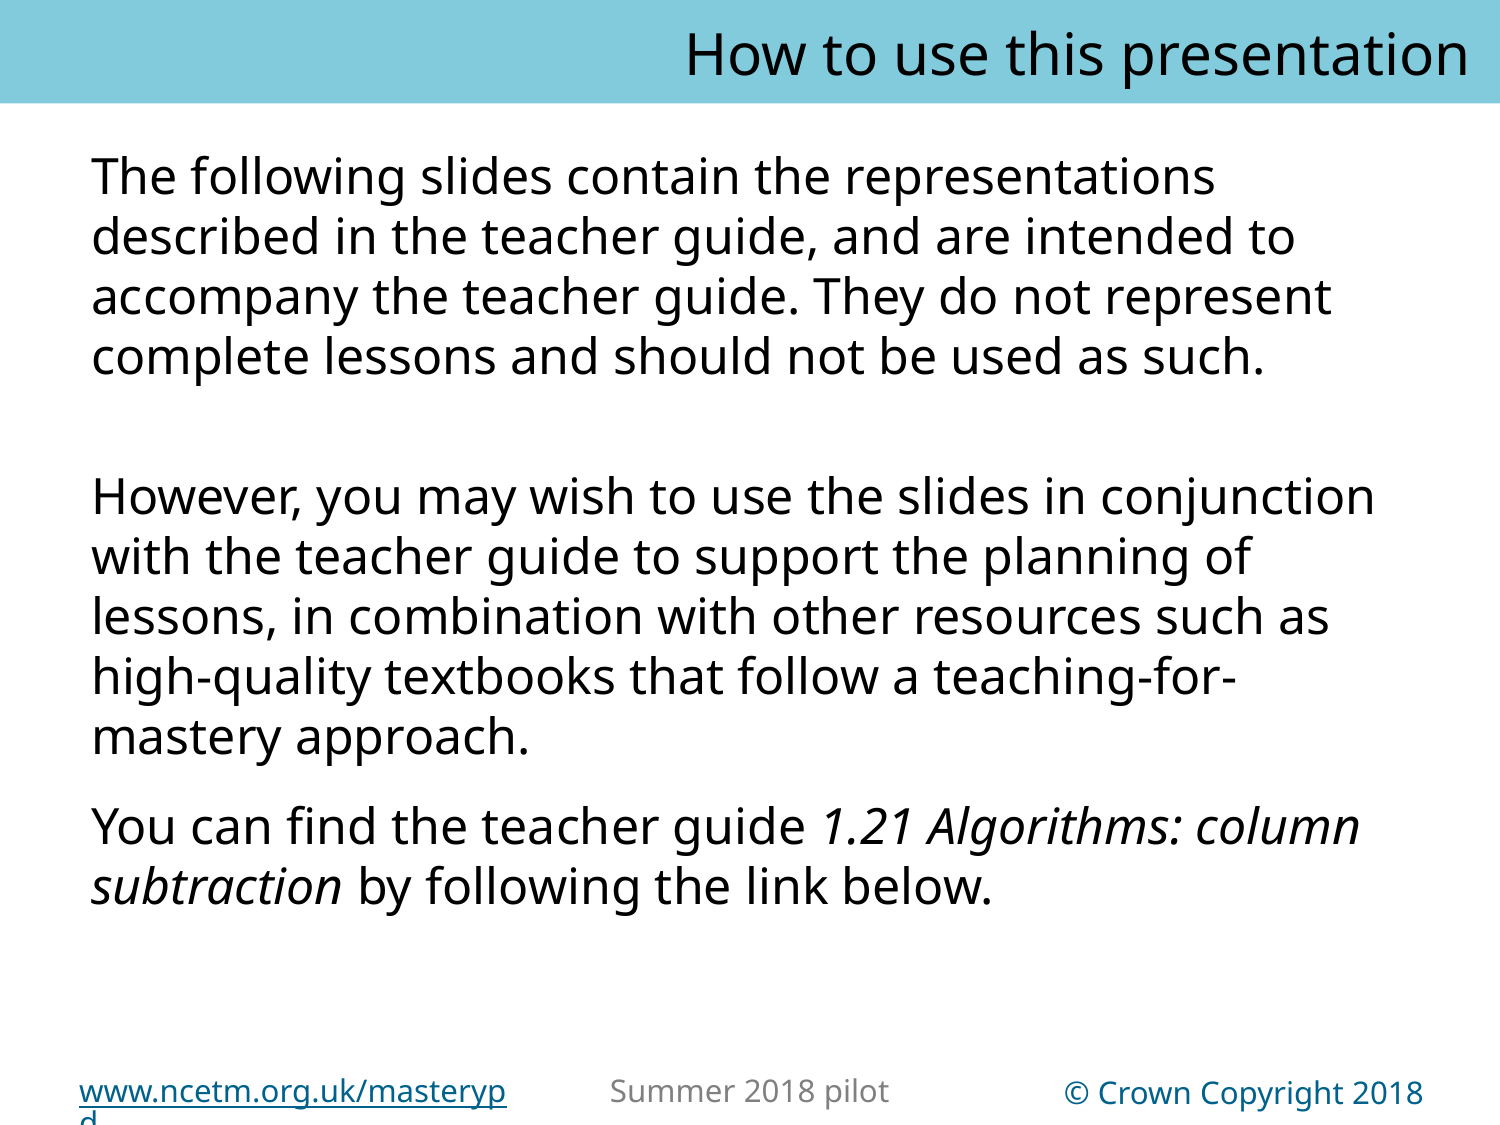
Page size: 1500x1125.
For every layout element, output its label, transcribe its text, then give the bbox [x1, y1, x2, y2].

list How to use this presentation [0, 0, 1500, 104]
list You can find the teacher guide 1.21 Algorithms: column subtraction by following the link below. [76, 786, 1424, 972]
